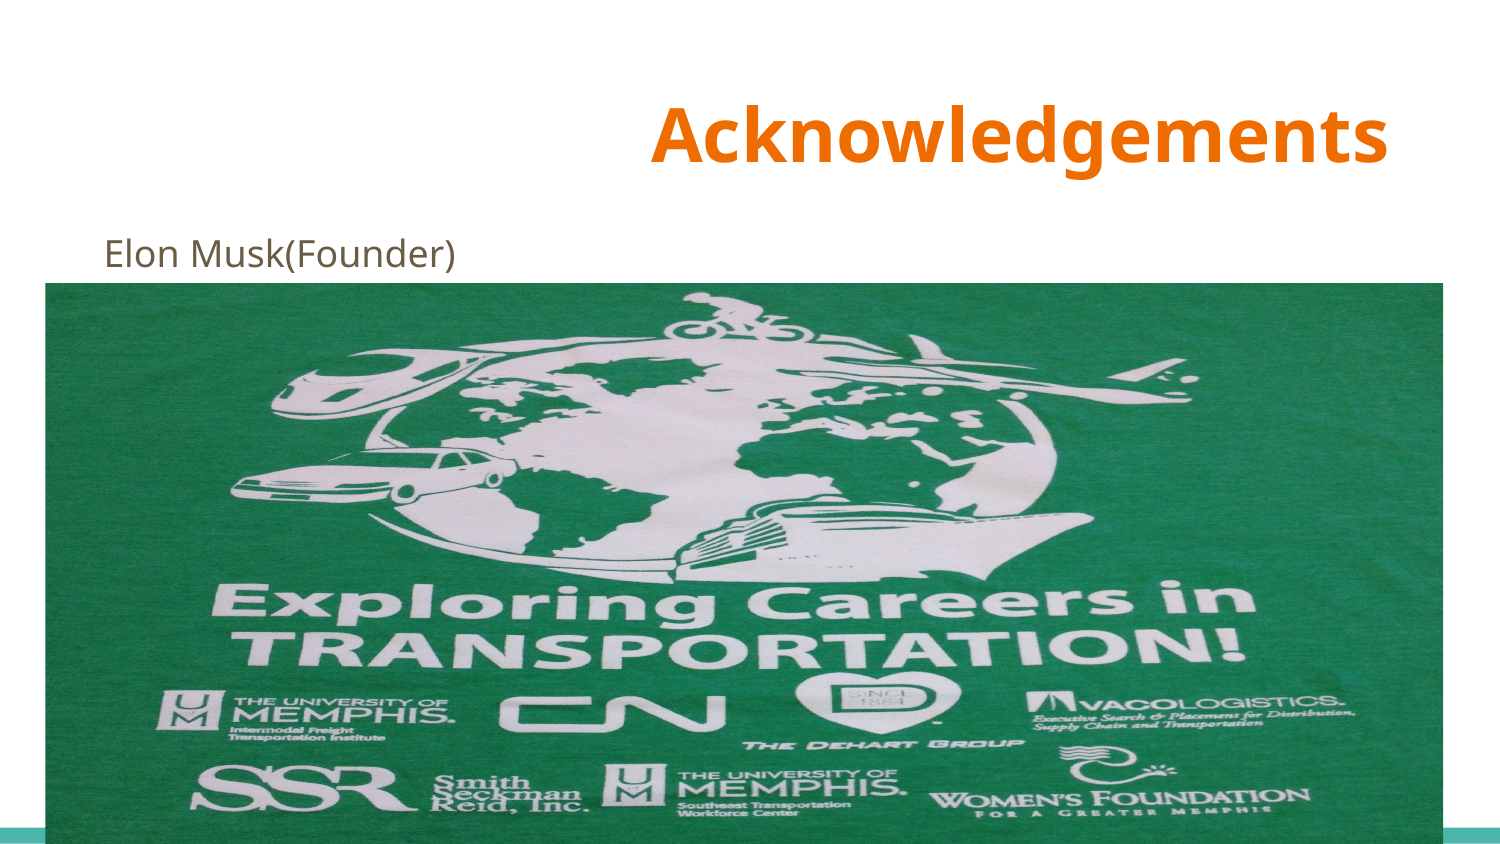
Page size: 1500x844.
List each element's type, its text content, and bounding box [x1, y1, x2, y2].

picture [45, 283, 1444, 844]
list Elon Musk(Founder) [51, 207, 1449, 750]
title Acknowledgements [51, 72, 1449, 189]
